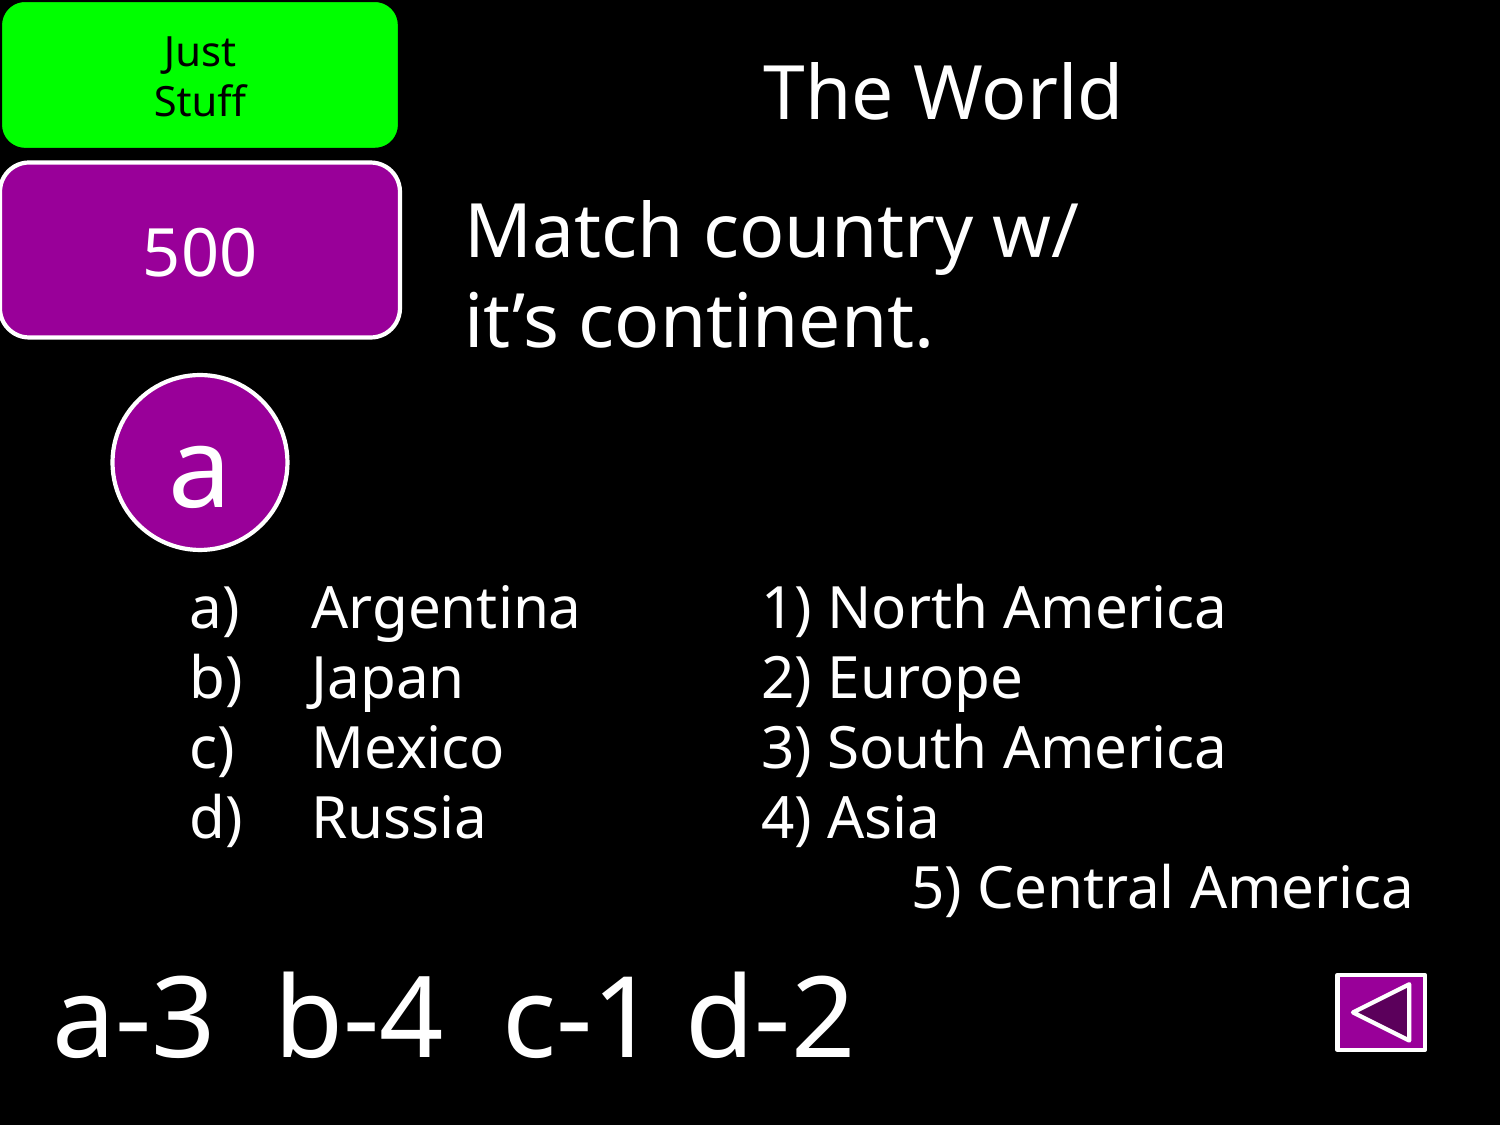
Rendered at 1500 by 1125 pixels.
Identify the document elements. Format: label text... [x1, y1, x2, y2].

text_box a-3 b-4 c-1 d-2 [37, 937, 1275, 1088]
text_box [1335, 973, 1427, 1052]
text_box Just Stuff [0, 0, 403, 153]
text_box Argentina 1) North America Japan 2) Europe Mexico 3) South America Russia 4) Asia 5) Central America [174, 562, 1500, 928]
text_box The World [749, 37, 1139, 143]
text_box 500 [0, 160, 403, 340]
text_box a [110, 372, 290, 553]
text_box Match country w/ it’s continent. [449, 174, 1350, 370]
